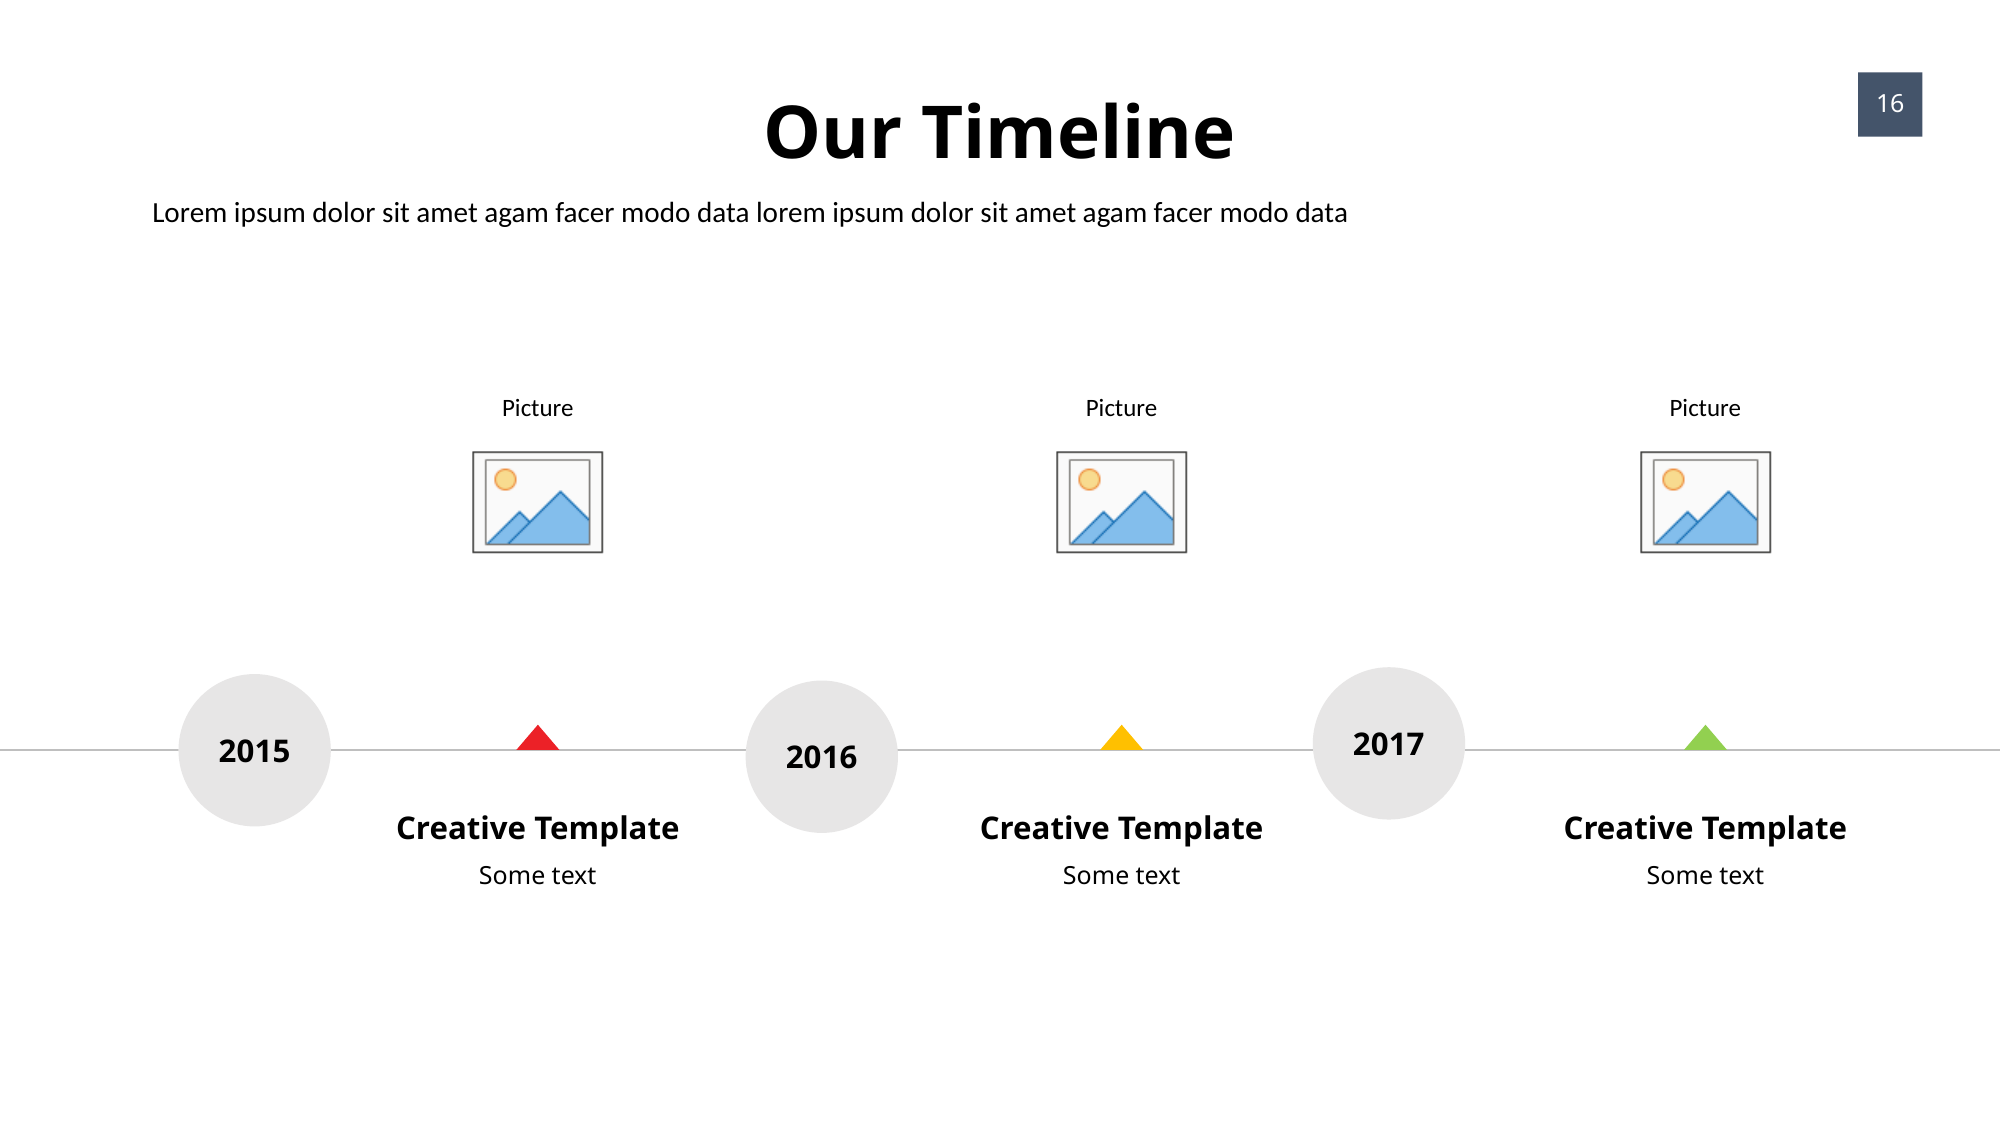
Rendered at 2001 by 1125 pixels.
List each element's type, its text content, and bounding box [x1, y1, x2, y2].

subtitle Lorem ipsum dolor sit amet agam facer modo data lorem ipsum dolor sit amet agam facer modo data [137, 186, 1863, 227]
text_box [0, 667, 2000, 898]
title Our Timeline [137, 78, 1863, 186]
slide_number 16 [1863, 78, 1927, 130]
picture [383, 383, 692, 622]
picture [1551, 383, 1860, 622]
picture [967, 383, 1276, 622]
